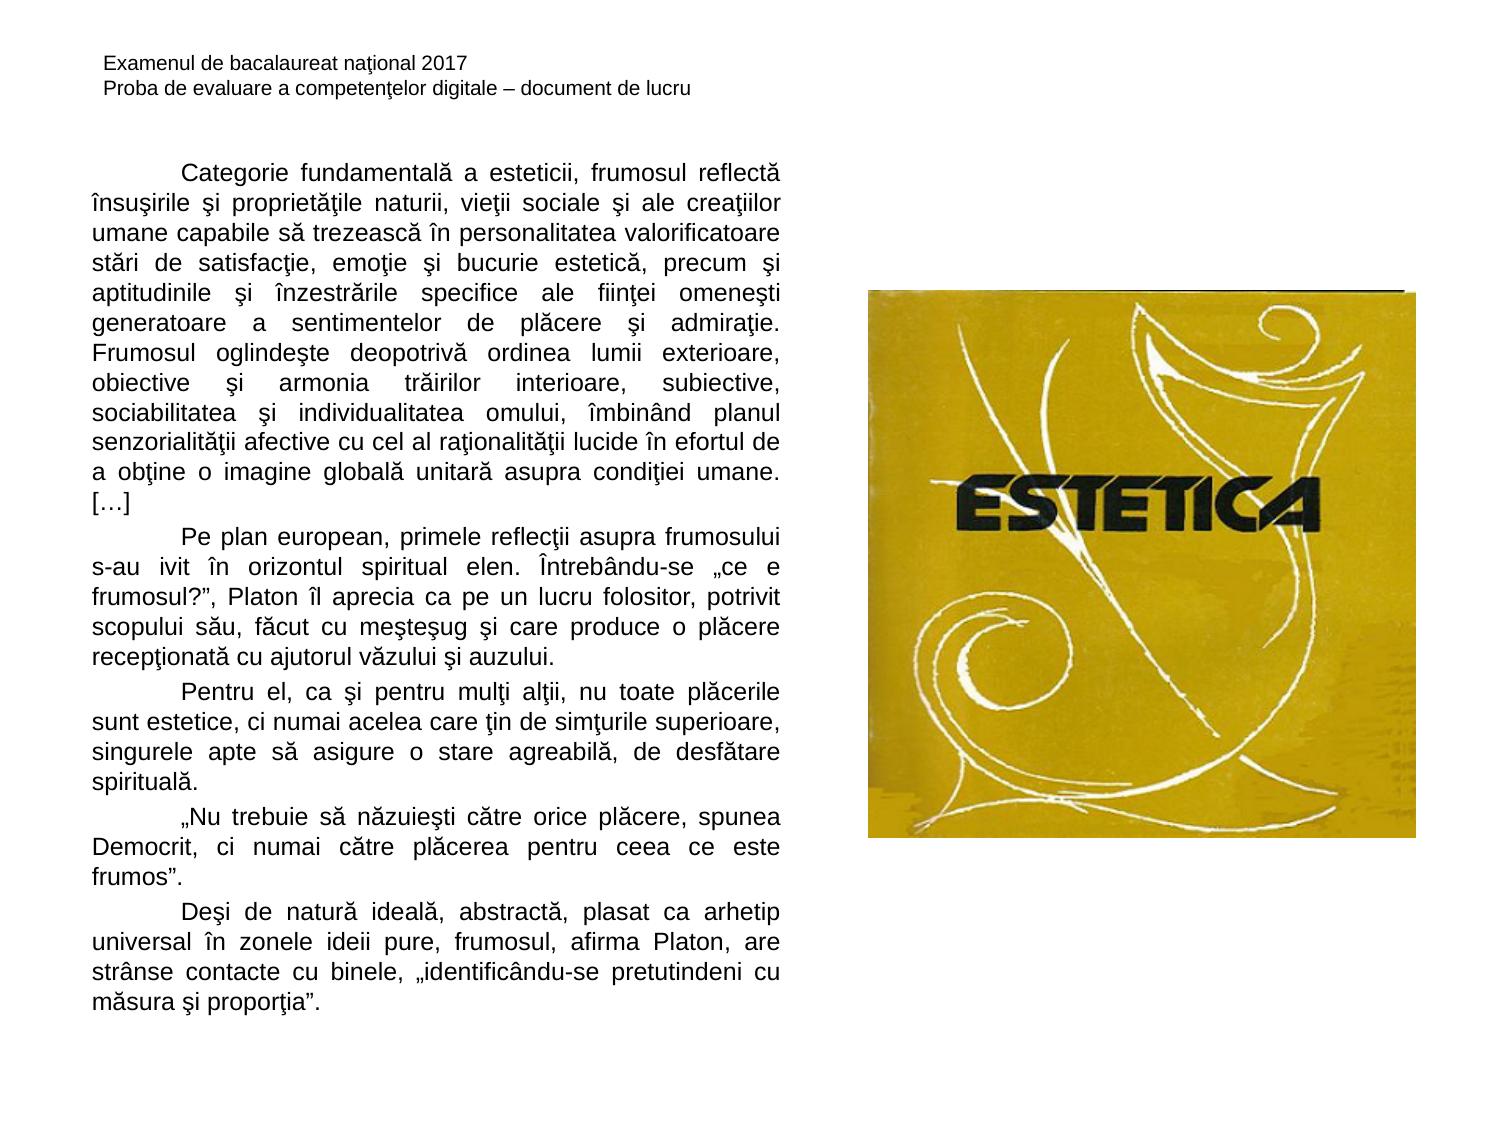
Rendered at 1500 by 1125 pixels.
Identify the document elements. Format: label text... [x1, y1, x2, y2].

list Categorie fundamentală a esteticii, frumosul reflectă însuşirile şi proprietăţile naturii, vieţii sociale şi ale creaţiilor umane capabile să trezească în personalitatea valorificatoare stări de satisfacţie, emoţie şi bucurie estetică, precum şi aptitudinile şi înzestrările specifice ale fiinţei omeneşti generatoare a sentimentelor de plăcere şi admiraţie. Frumosul oglindeşte deopotrivă ordinea lumii exterioare, obiective şi armonia trăirilor interioare, subiective, sociabilitatea şi individualitatea omului, îmbinând planul senzorialităţii afective cu cel al raţionalităţii lucide în efortul de a obţine o imagine globală unitară asupra condiţiei umane. […] Pe plan european, primele reflecţii asupra frumosului s-au ivit în orizontul spiritual elen. Întrebându-se „ce e frumosul?”, Platon îl aprecia ca pe un lucru folositor, potrivit scopului său, făcut cu meşteşug şi care produce o plăcere recepţionată cu ajutorul văzului şi auzului. Pentru el, ca şi pentru mulţi alţii, nu toate plăcerile sunt estetice, ci numai acelea care ţin de simţurile superioare, singurele apte să asigure o stare agreabilă, de desfătare spirituală. „Nu trebuie să năzuieşti către orice plăcere, spunea Democrit, ci numai către plăcerea pentru ceea ce este frumos”. Deşi de natură ideală, abstractă, plasat ca arhetip universal în zonele ideii pure, frumosul, afirma Platon, are strânse contacte cu binele, „identificându-se pretutindeni cu măsura şi proporţia”. [76, 148, 798, 1061]
text_box Examenul de bacalaureat naţional 2017 Proba de evaluare a competenţelor digitale – document de lucru [88, 42, 1459, 108]
picture [867, 290, 1416, 838]
